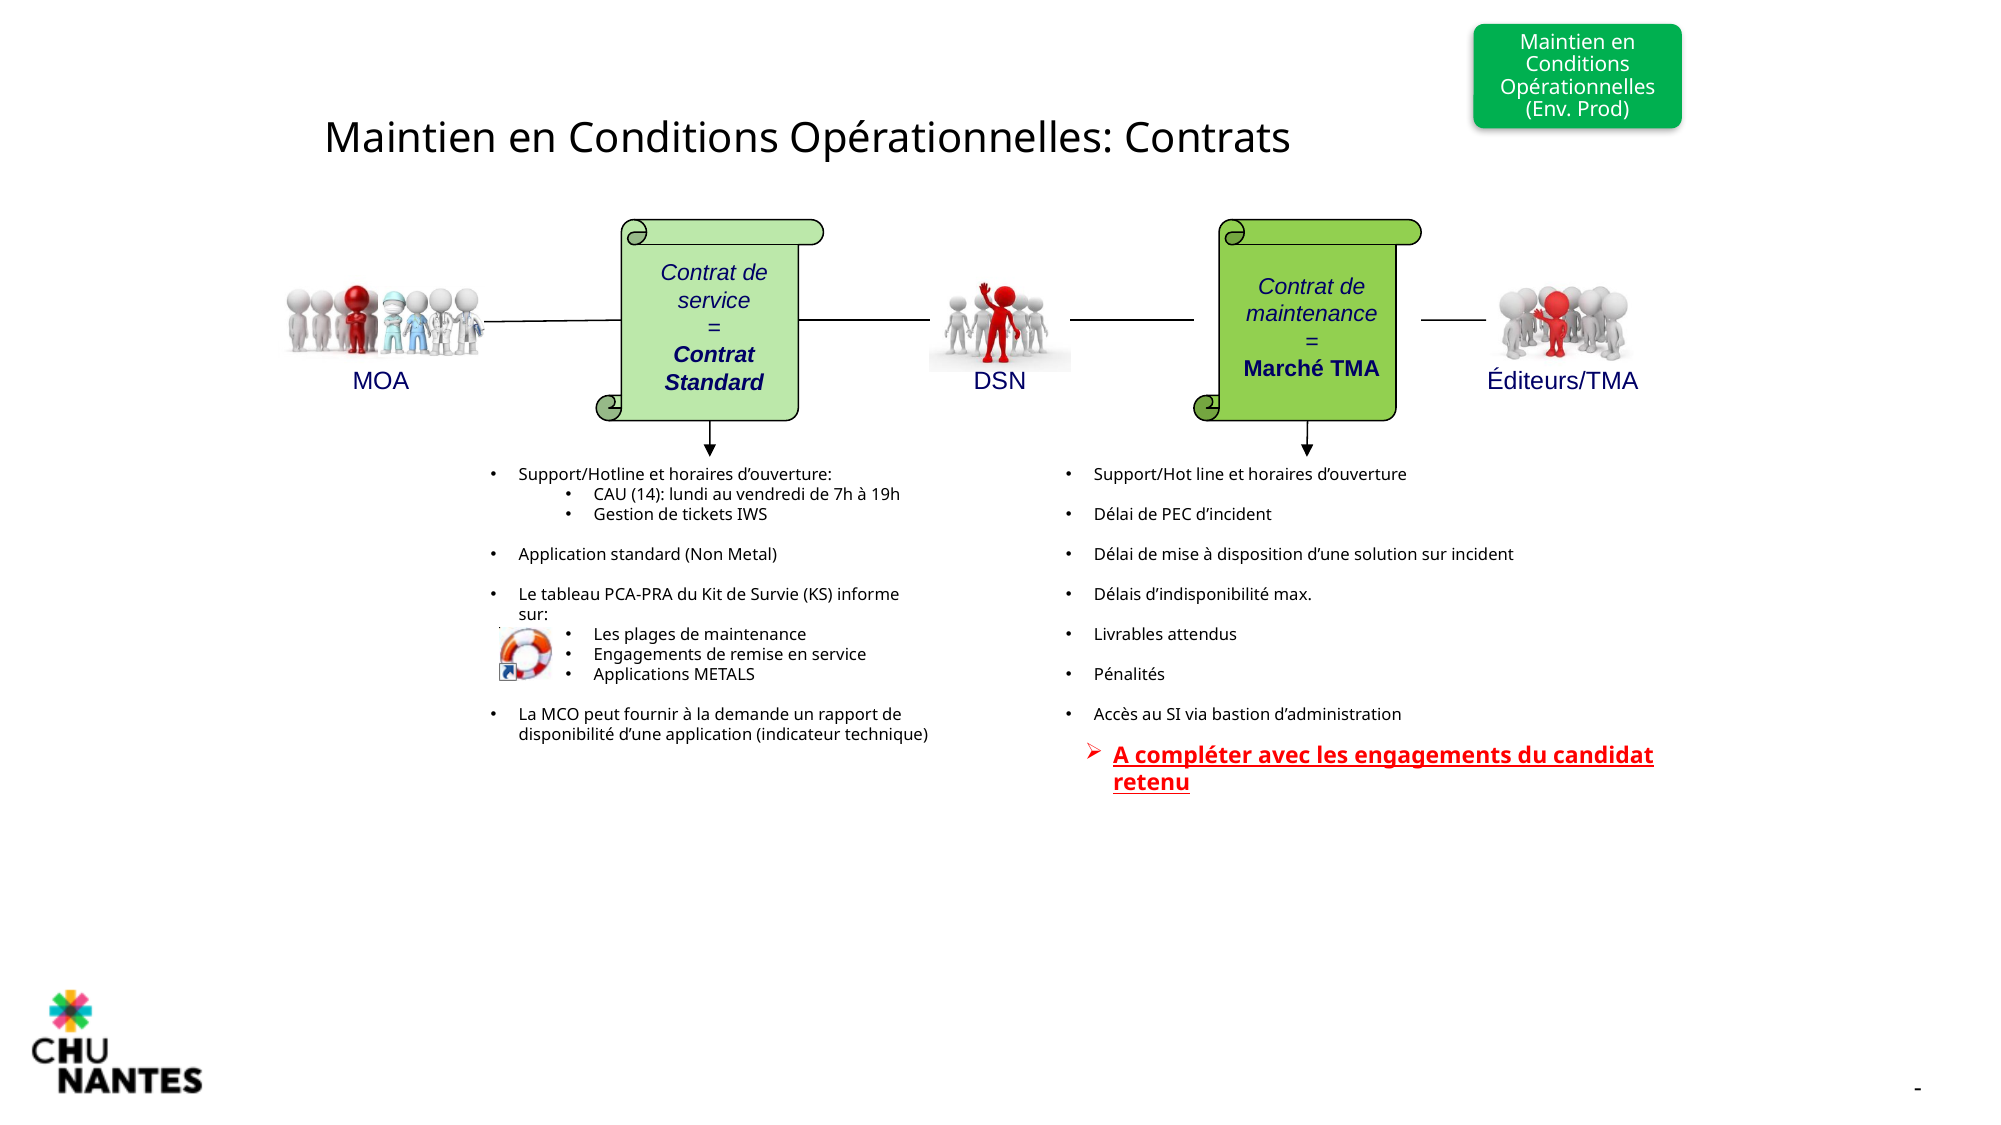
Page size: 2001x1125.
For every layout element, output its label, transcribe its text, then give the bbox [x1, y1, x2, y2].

text_box A compléter avec les engagements du candidat retenu [1070, 732, 1750, 803]
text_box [277, 275, 485, 365]
title Maintien en Conditions Opérationnelles: Contrats [324, 45, 1675, 233]
picture [12, 973, 221, 1106]
text_box Contrat de maintenance = Marché TMA [1193, 233, 1422, 421]
text_box Contrat de service = Contrat Standard [596, 219, 824, 421]
text_box Support/Hotline et horaires d’ouverture: CAU (14): lundi au vendredi de 7h à 19h Gestion de tickets IWS Application standard (Non Metal) Le tableau PCA-PRA du Kit de Survie (KS) informe sur: Les plages de maintenance Engagements de remise en service Applications METALS La MCO peut fournir à la demande un rapport de disponibilité d’une application (indicateur technique) [475, 456, 944, 771]
text_box MOA [337, 374, 425, 402]
picture [499, 627, 553, 681]
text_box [1473, 23, 1682, 129]
picture [929, 268, 1071, 372]
picture [1485, 264, 1640, 376]
text_box DSN [958, 380, 1042, 402]
text_box Éditeurs/TMA [1472, 356, 1654, 402]
text_box Support/Hot line et horaires d’ouverture Délai de PEC d’incident Délai de mise à disposition d’une solution sur incident Délais d’indisponibilité max. Livrables attendus Pénalités Accès au SI via bastion d’administration [1051, 456, 1563, 731]
